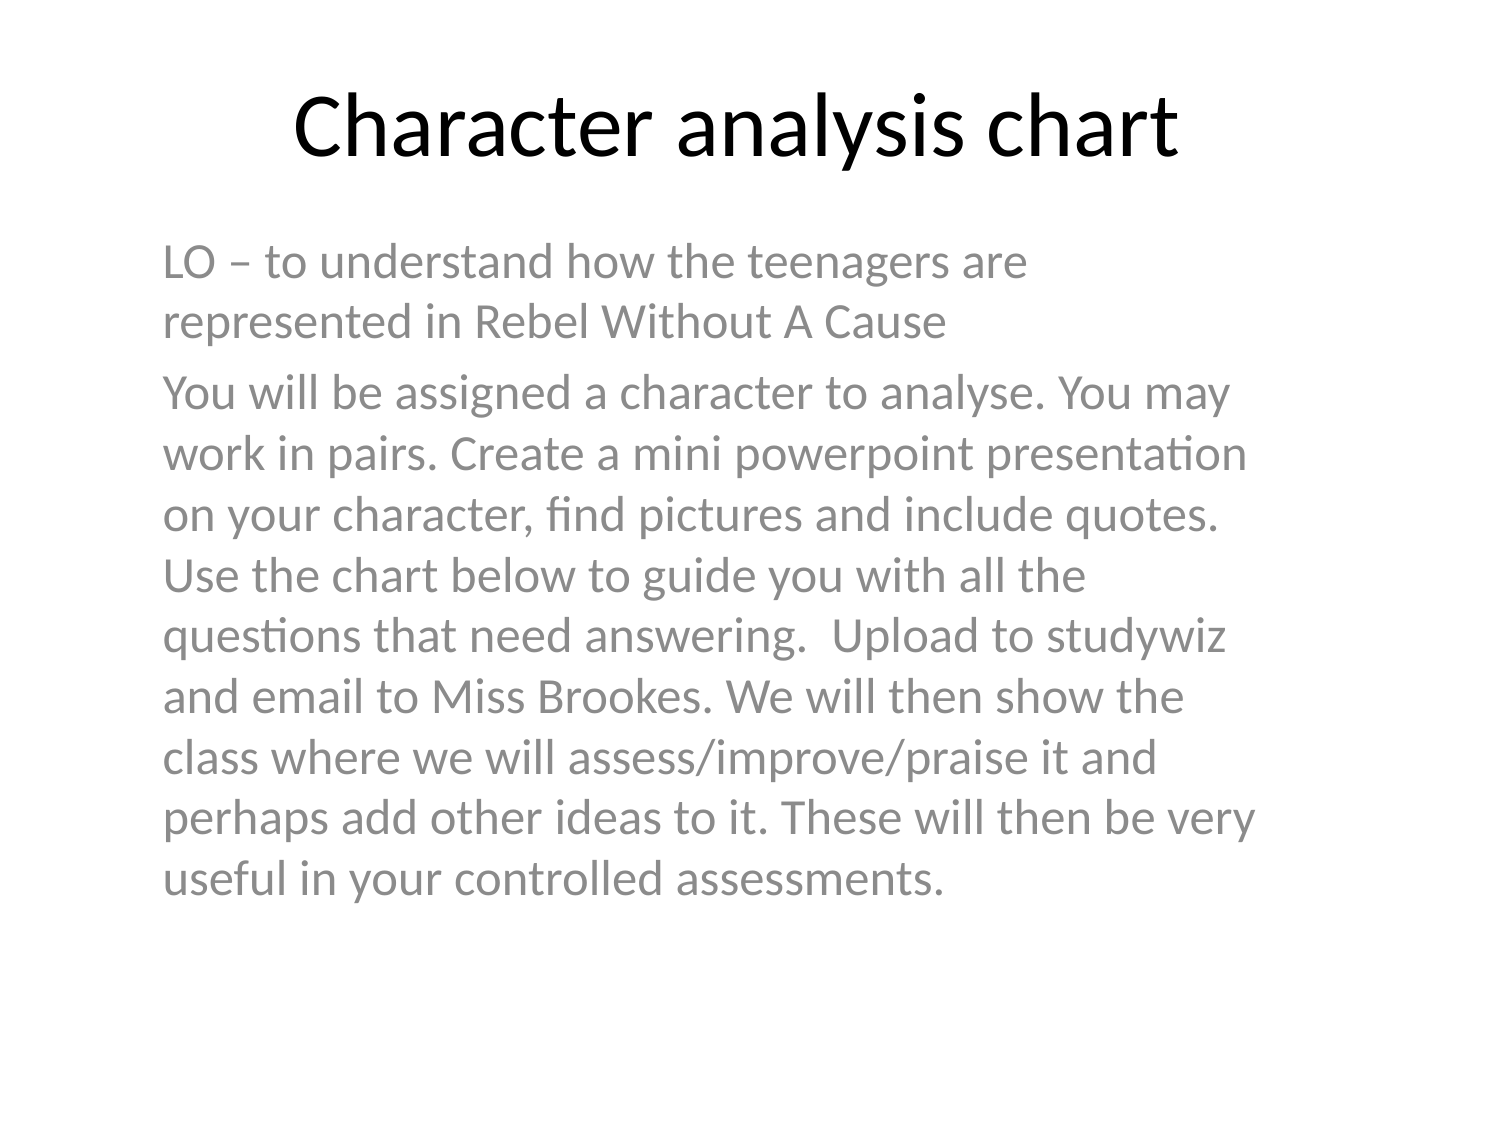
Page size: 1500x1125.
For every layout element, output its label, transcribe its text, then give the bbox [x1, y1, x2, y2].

subtitle LO – to understand how the teenagers are represented in Rebel Without A Cause You will be assigned a character to analyse. You may work in pairs. Create a mini powerpoint presentation on your character, find pictures and include quotes. Use the chart below to guide you with all the questions that need answering. Upload to studywiz and email to Miss Brookes. We will then show the class where we will assess/improve/praise it and perhaps add other ideas to it. These will then be very useful in your controlled assessments. [147, 219, 1275, 925]
title Character analysis chart [100, 42, 1376, 197]
